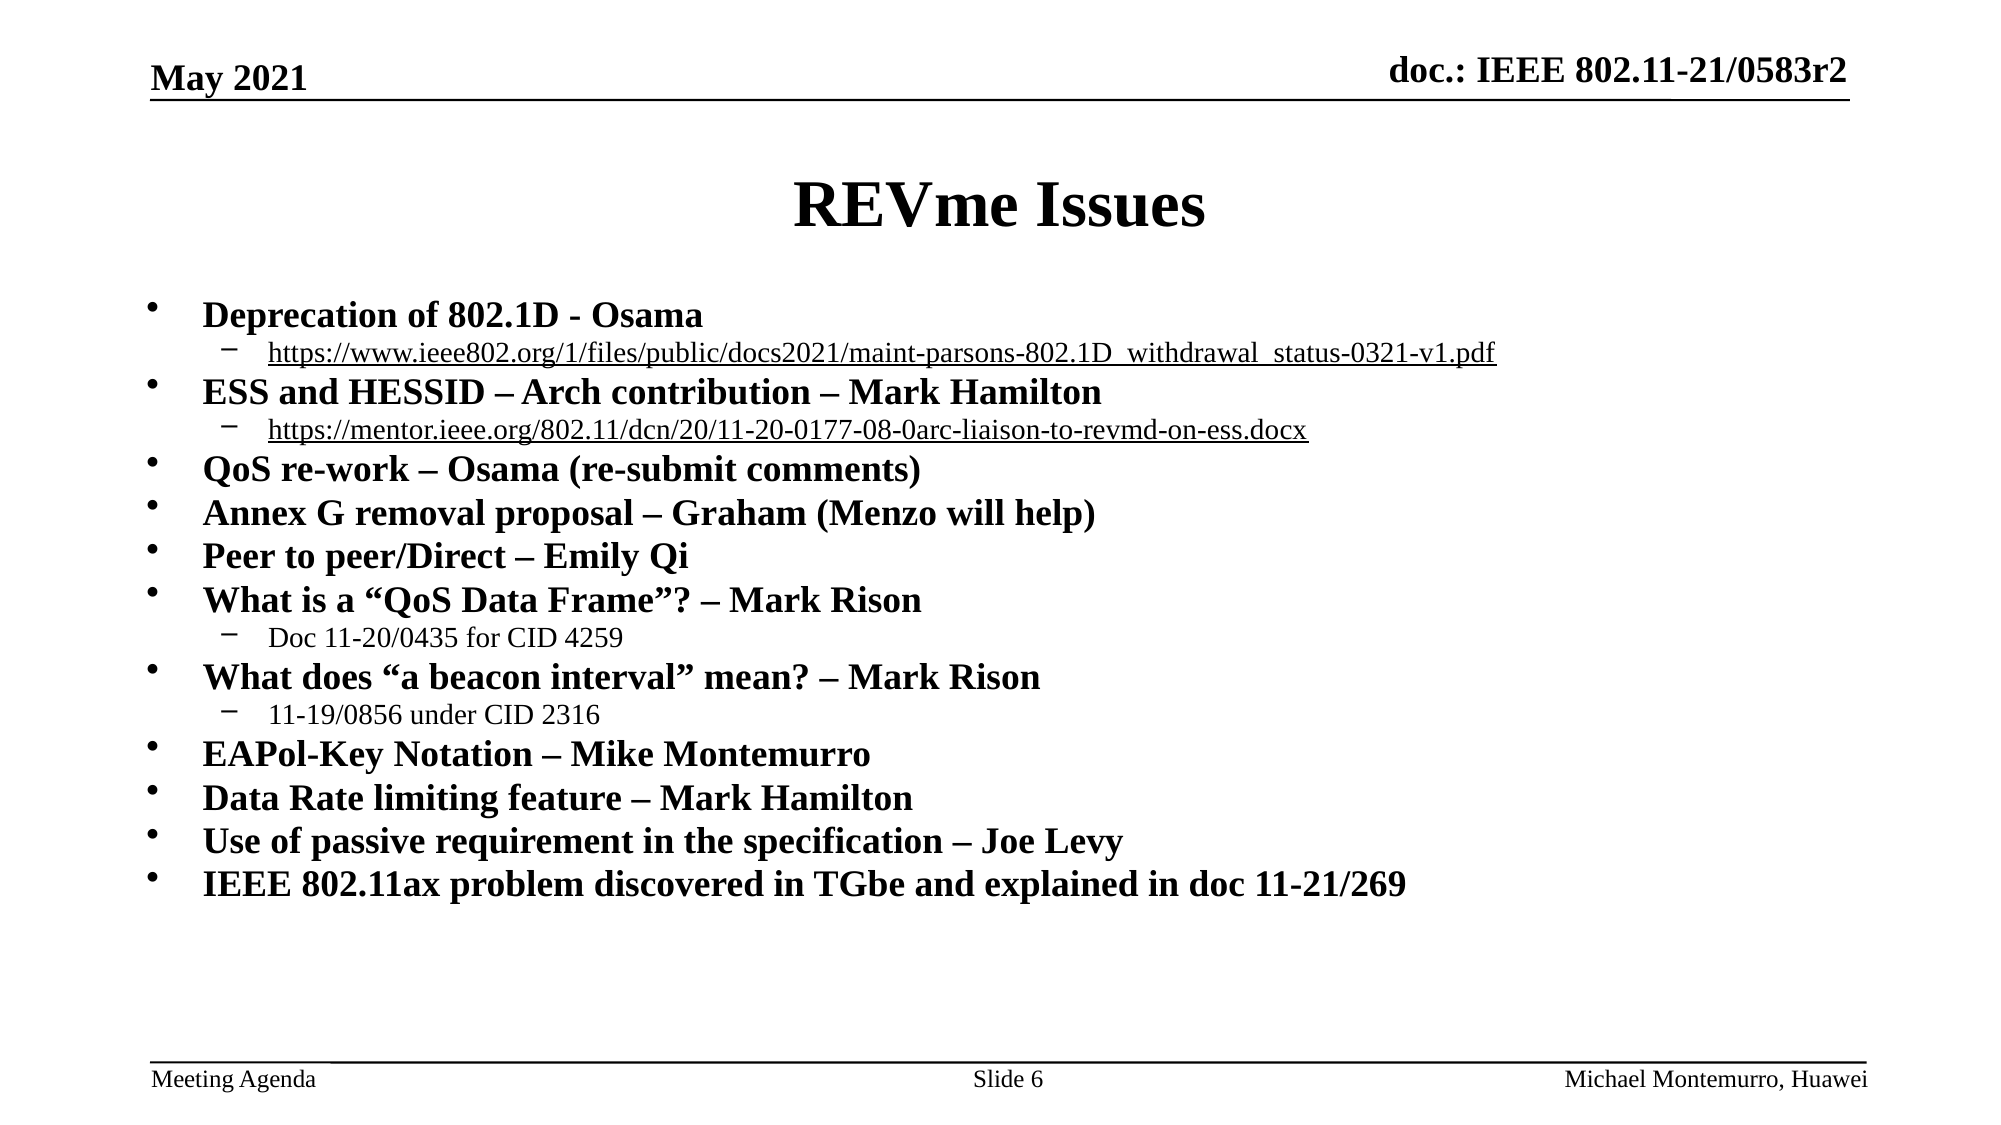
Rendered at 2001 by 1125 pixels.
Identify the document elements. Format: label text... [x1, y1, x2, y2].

title REVme Issues [150, 112, 1850, 288]
footer Michael Montemurro, Huawei [1537, 1061, 1869, 1093]
list Deprecation of 802.1D - Osama https://www.ieee802.org/1/files/public/docs2021/maint-parsons-802.1D_withdrawal_status-0321-v1.pdf ESS and HESSID – Arch contribution – Mark Hamilton https://mentor.ieee.org/802.11/dcn/20/11-20-0177-08-0arc-liaison-to-revmd-on-ess.docx QoS re-work – Osama (re-submit comments) Annex G removal proposal – Graham (Menzo will help) Peer to peer/Direct – Emily Qi What is a “QoS Data Frame”? – Mark Rison Doc 11-20/0435 for CID 4259 What does “a beacon interval” mean? – Mark Rison 11-19/0856 under CID 2316 EAPol-Key Notation – Mike Montemurro Data Rate limiting feature – Mark Hamilton Use of passive requirement in the specification – Joe Levy IEEE 802.11ax problem discovered in TGbe and explained in doc 11-21/269 [131, 290, 1850, 1063]
slide_number Slide 6 [972, 1061, 1045, 1093]
